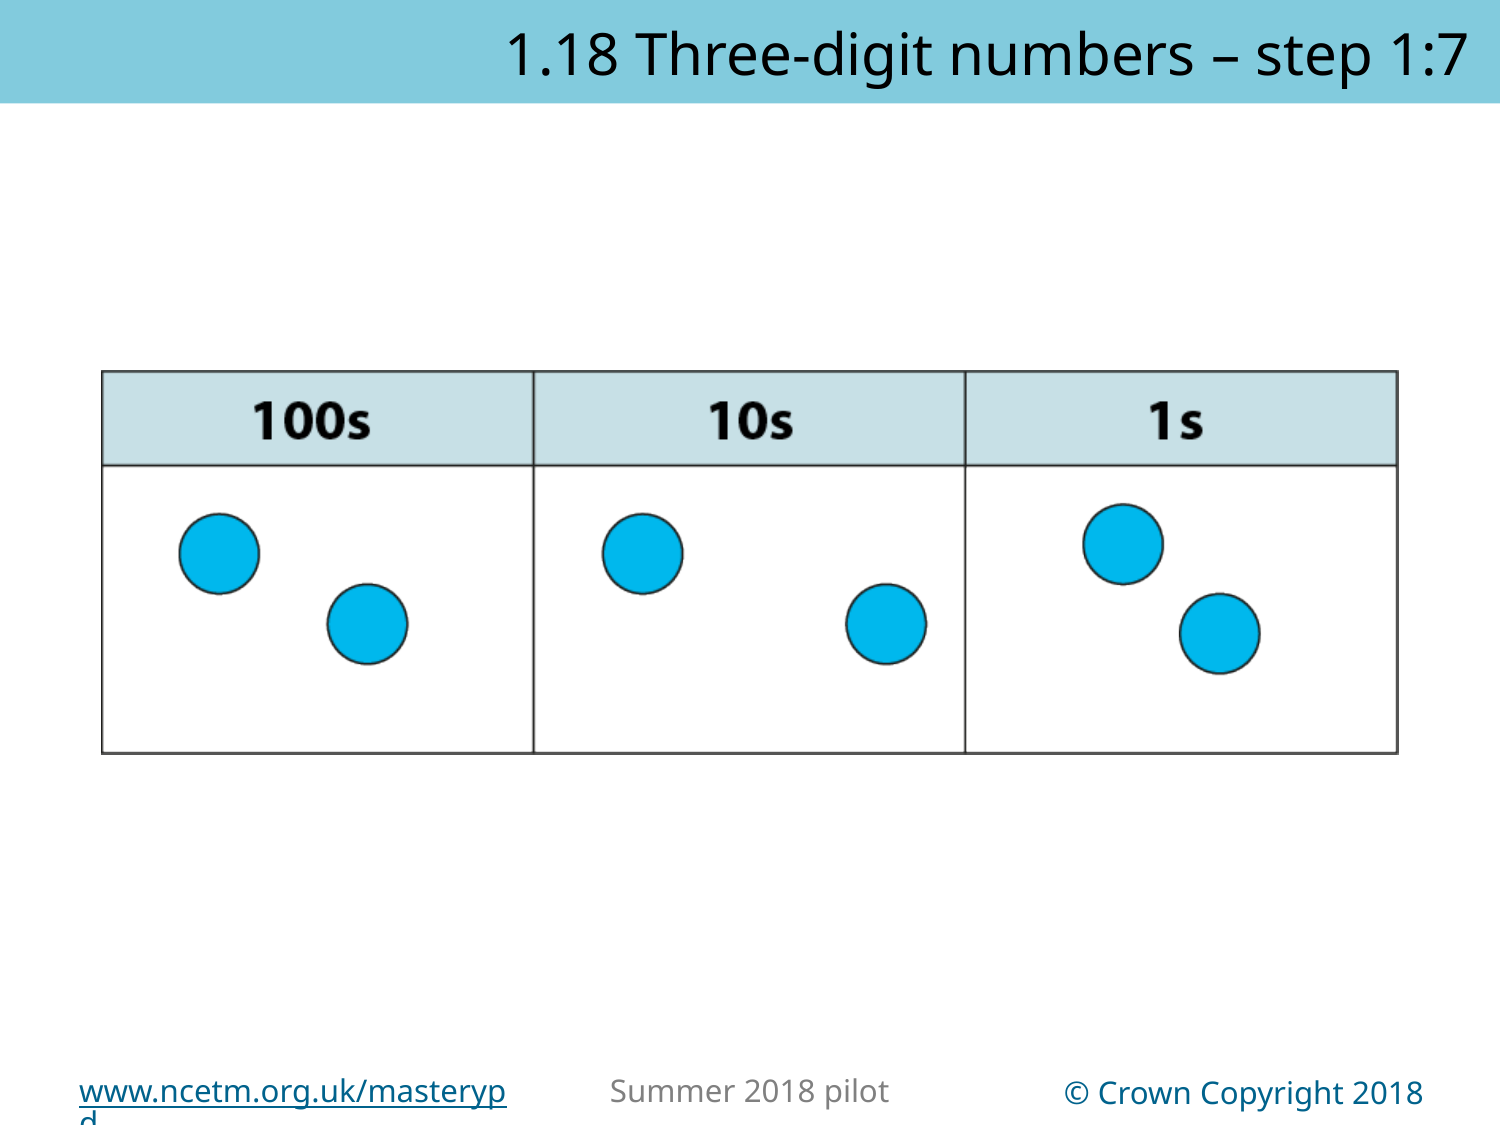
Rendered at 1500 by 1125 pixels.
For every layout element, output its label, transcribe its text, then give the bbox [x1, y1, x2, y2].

picture [101, 370, 1399, 755]
list 1.18 Three-digit numbers – step 1:7 [0, 0, 1500, 104]
